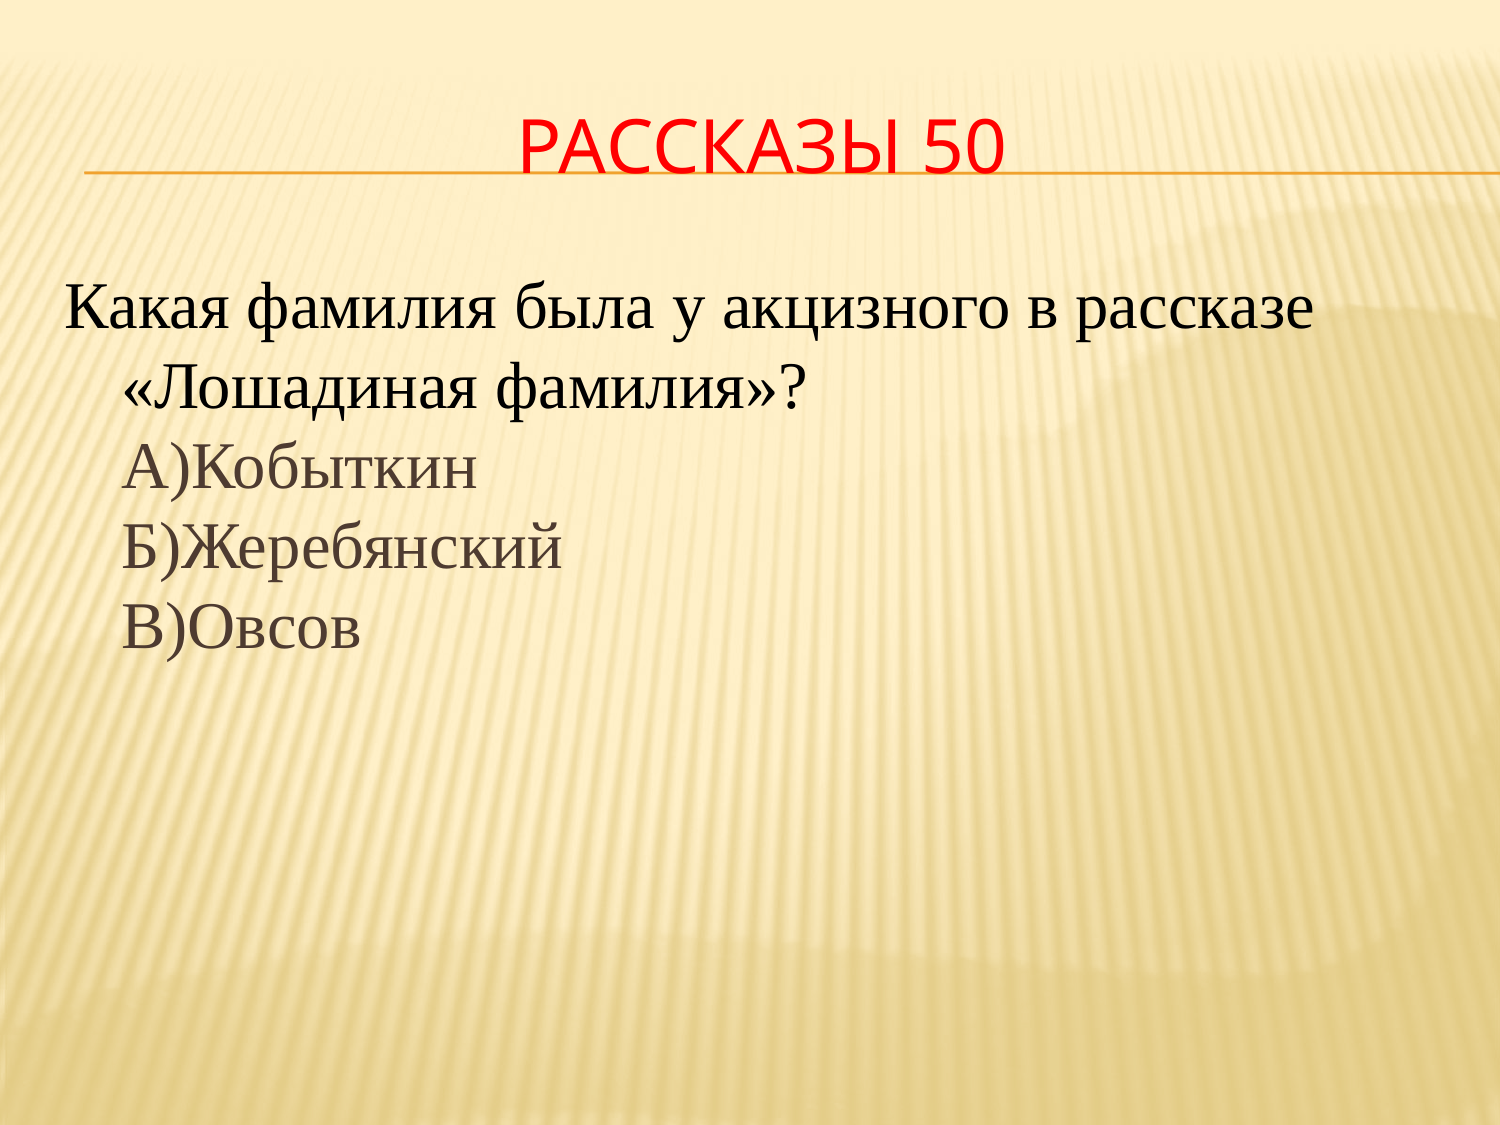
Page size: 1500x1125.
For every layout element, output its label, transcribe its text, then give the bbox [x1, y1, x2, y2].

list Какая фамилия была у акцизного в рассказе «Лошадиная фамилия»? А)Кобыткин Б)Жеребянский В)Овсов [50, 254, 1475, 998]
title Рассказы 50 [50, 75, 1475, 213]
